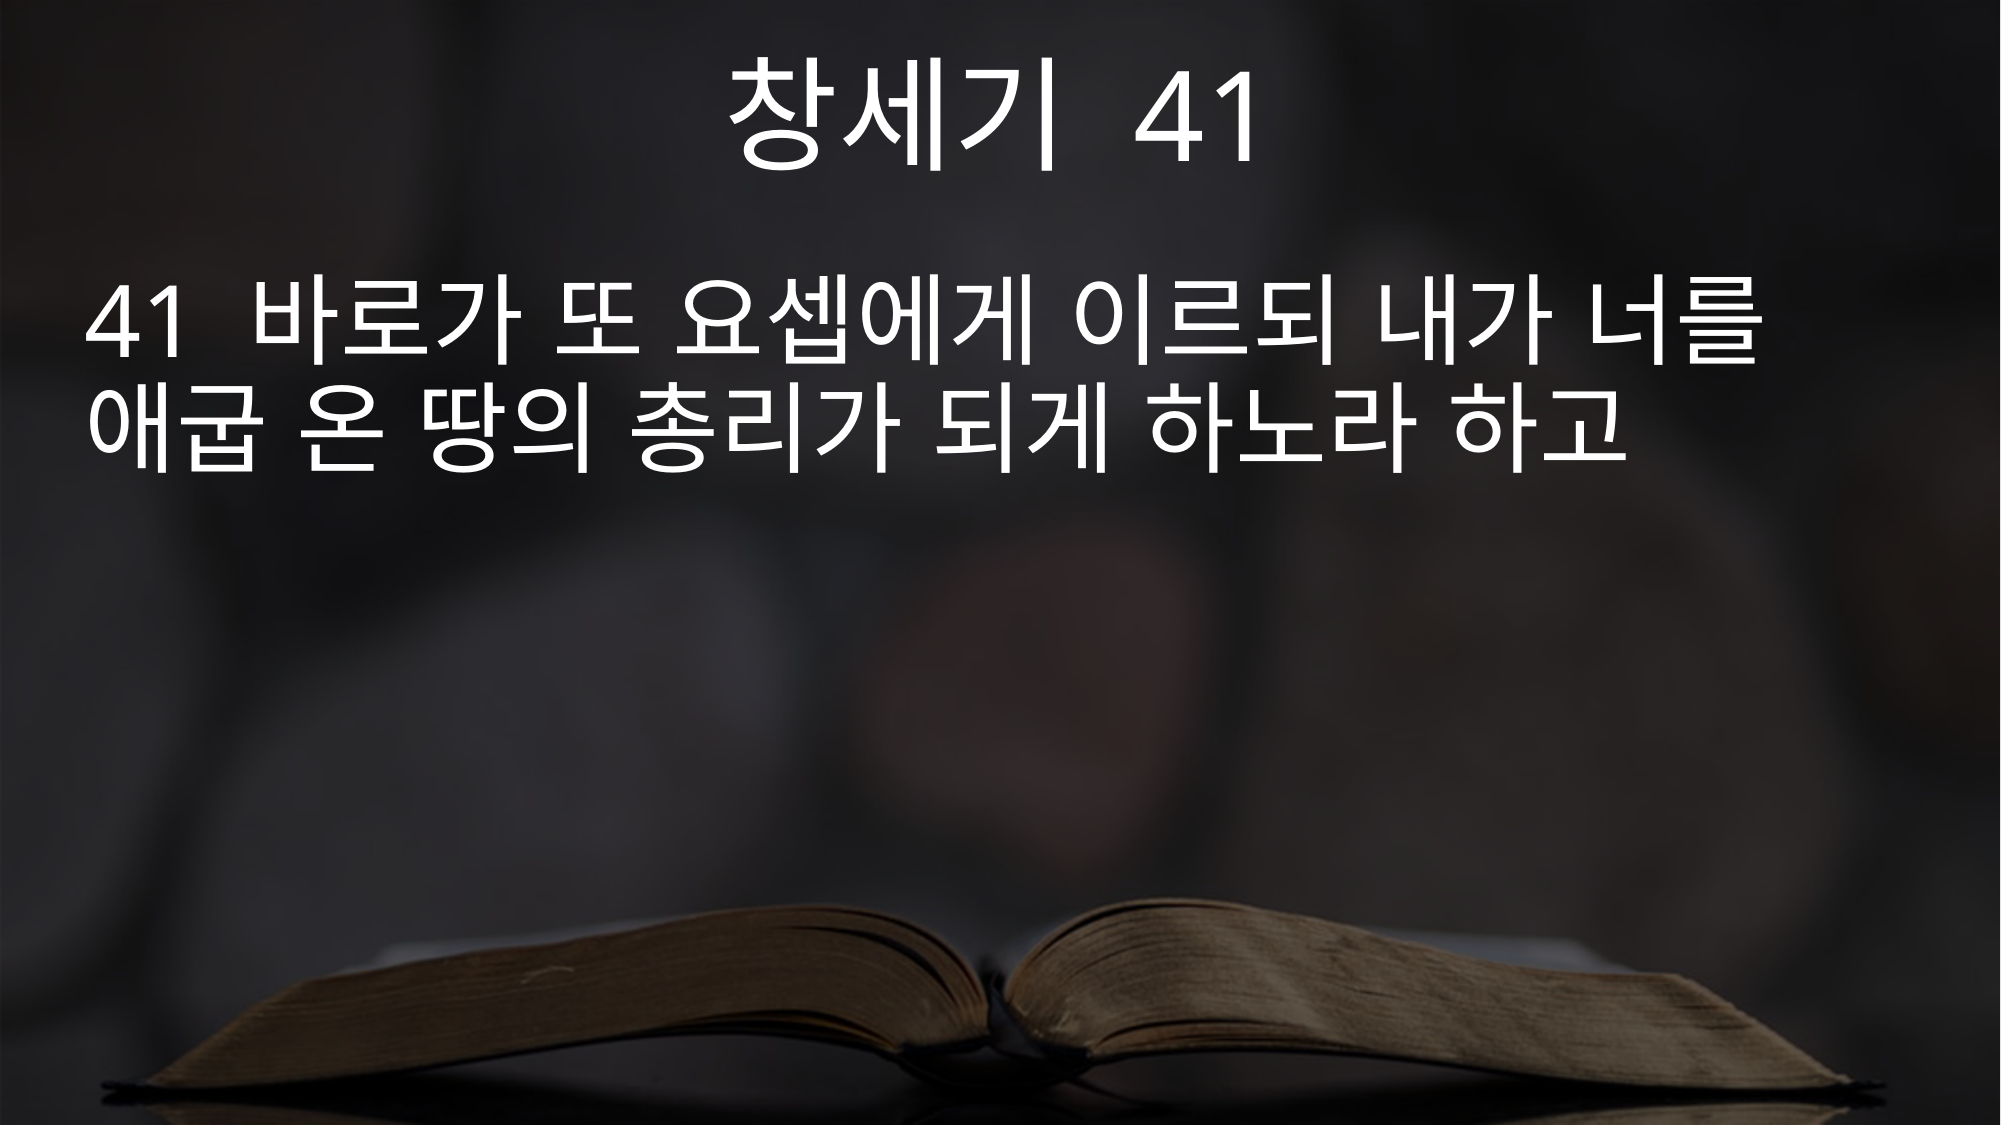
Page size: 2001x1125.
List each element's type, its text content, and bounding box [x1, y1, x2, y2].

picture [0, 0, 2001, 1125]
footer 창세기 41 [0, 32, 2000, 192]
list 41 바로가 또 요셉에게 이르되 내가 너를 애굽 온 땅의 총리가 되게 하노라 하고 [69, 263, 1953, 423]
